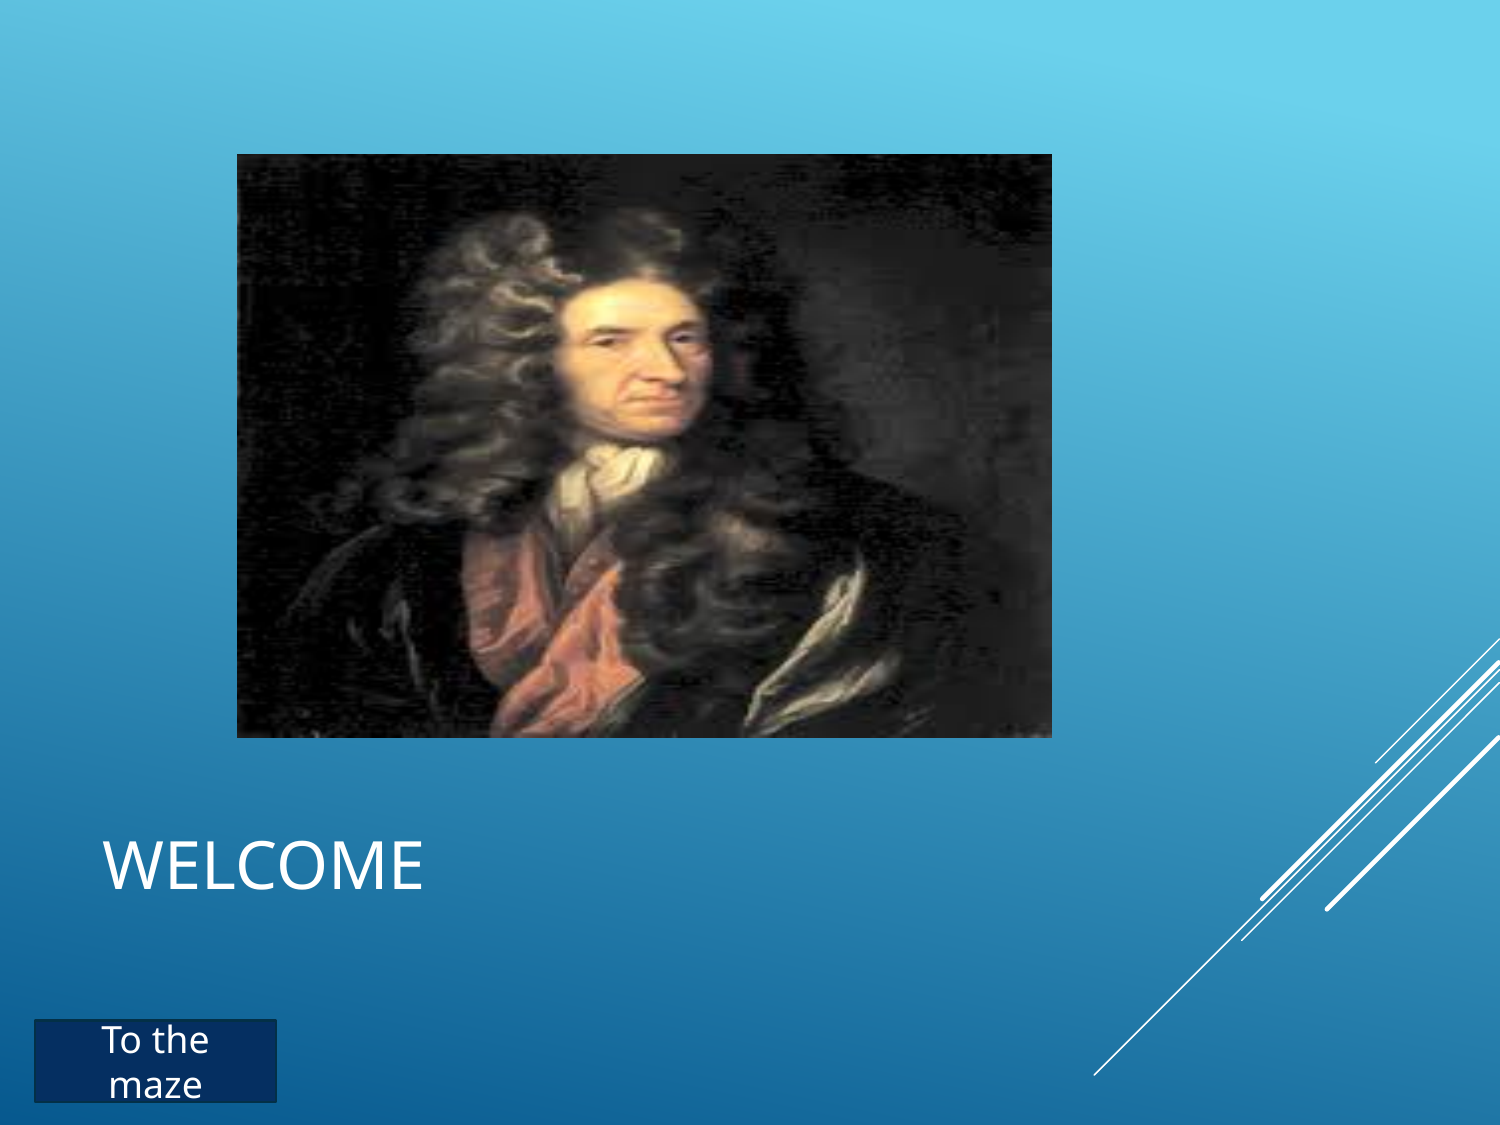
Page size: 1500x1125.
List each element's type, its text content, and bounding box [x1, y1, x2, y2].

text_box To the maze [34, 1019, 277, 1103]
picture [237, 154, 1052, 738]
title Welcome [87, 737, 1163, 988]
